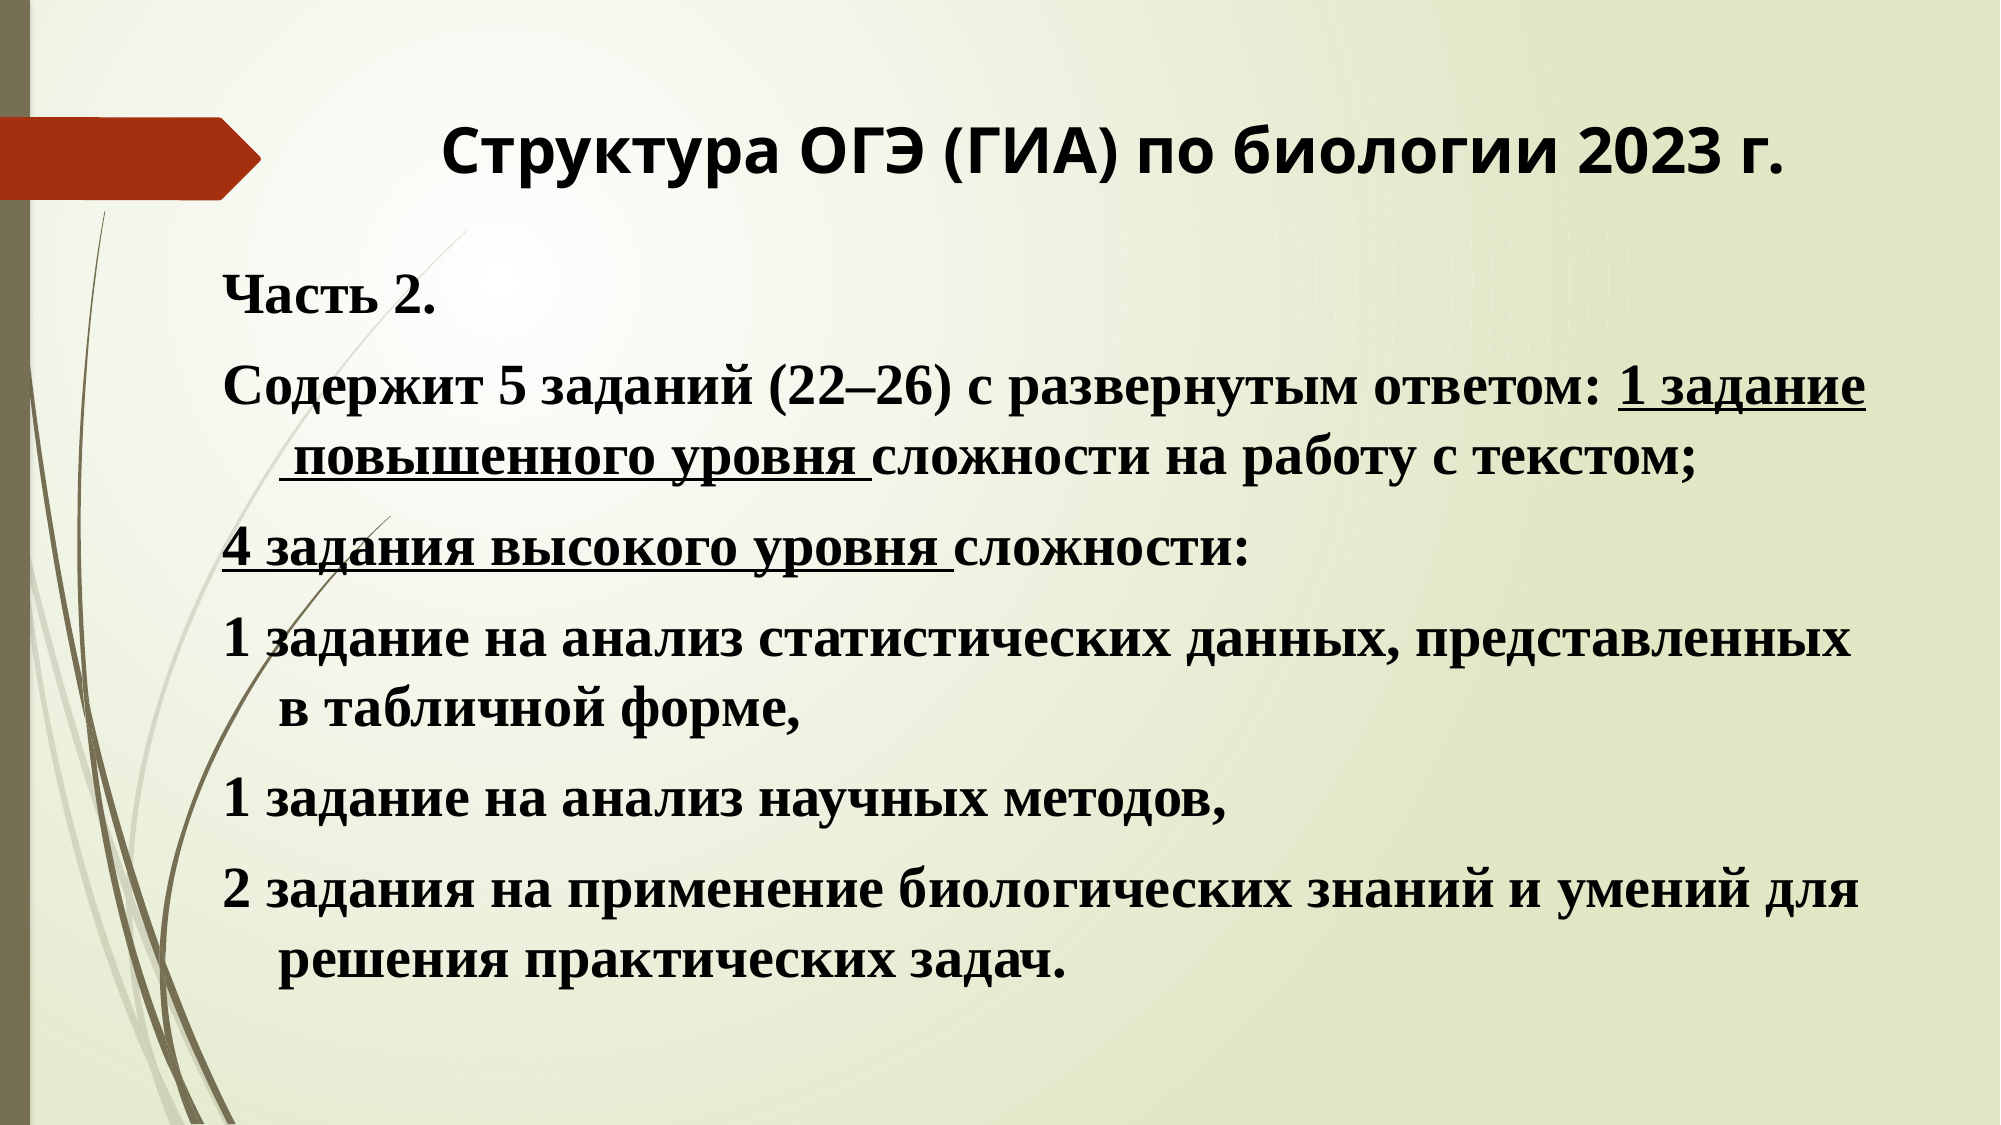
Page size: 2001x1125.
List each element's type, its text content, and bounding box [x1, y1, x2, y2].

list Часть 2. Содержит 5 заданий (22–26) с развернутым ответом: 1 задание повышенного уровня сложности на работу с текстом; 4 задания высокого уровня сложности: 1 задание на анализ статистических данных, представленных в табличной форме, 1 задание на анализ научных методов, 2 задания на применение биологических знаний и умений для решения практических задач. [207, 247, 1888, 970]
title Структура ОГЭ (ГИА) по биологии 2023 г. [425, 102, 1888, 247]
